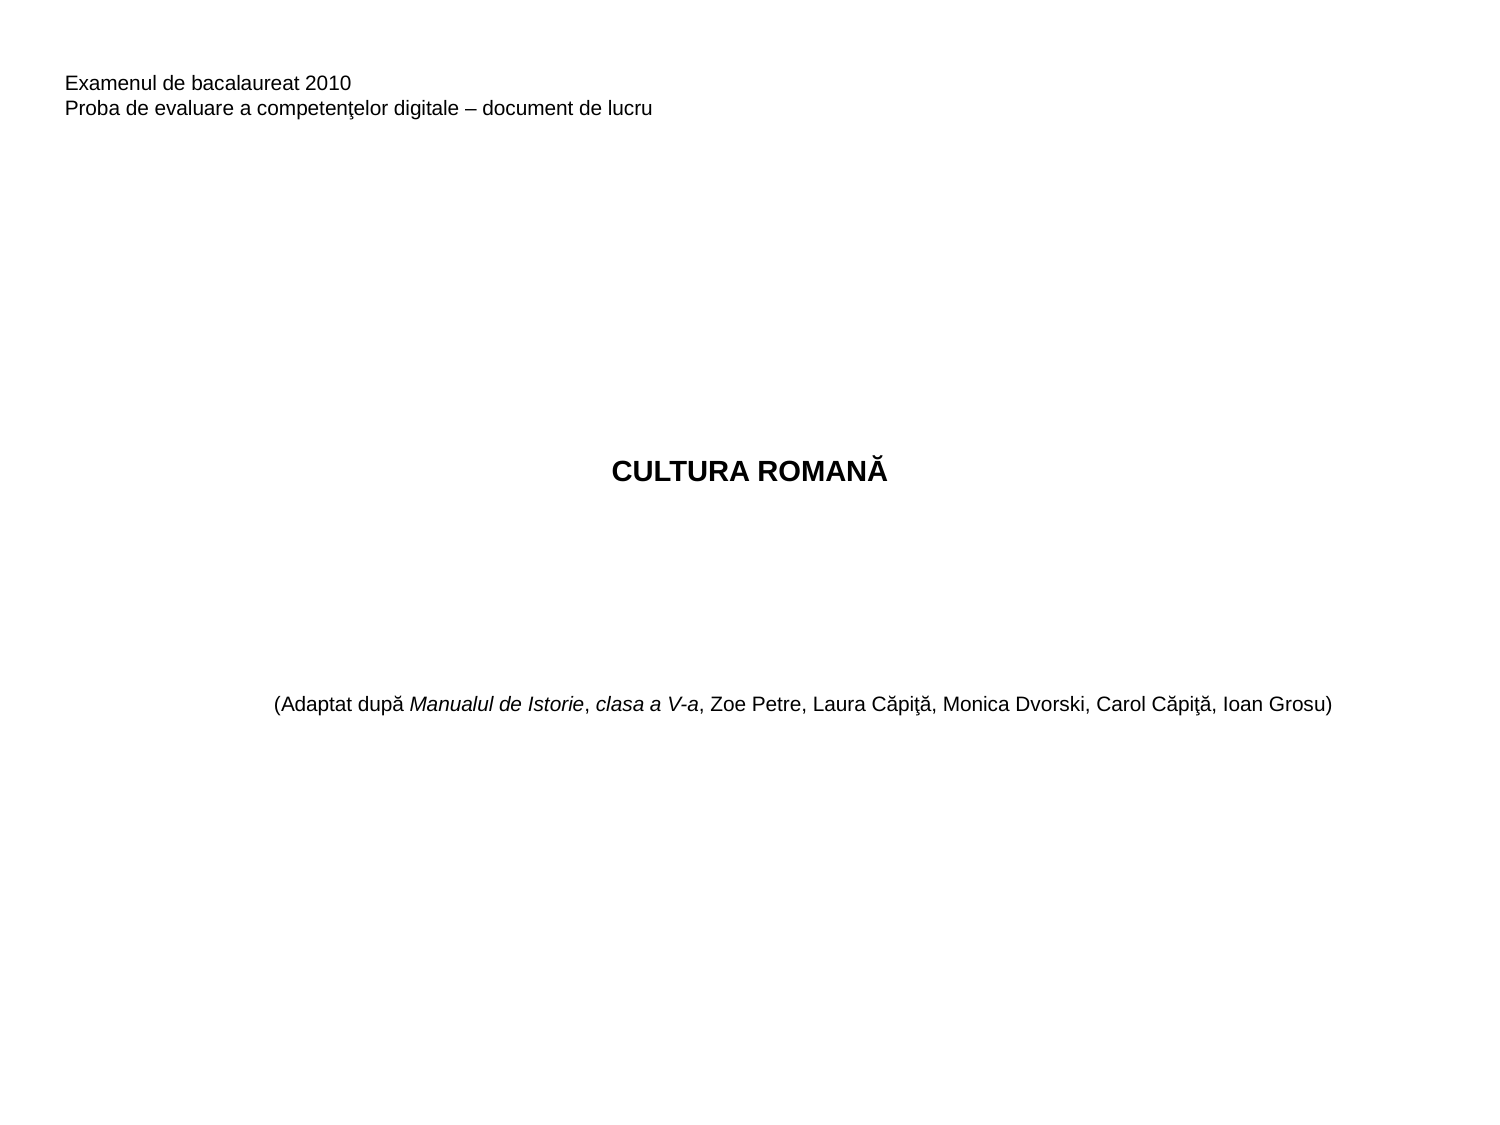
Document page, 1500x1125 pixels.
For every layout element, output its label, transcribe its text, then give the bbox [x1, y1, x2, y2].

subtitle (Adaptat după Manualul de Istorie, clasa a V-a, Zoe Petre, Laura Căpiţă, Monica Dvorski, Carol Căpiţă, Ioan Grosu) [224, 637, 1401, 926]
title CULTURA ROMANĂ [112, 349, 1388, 591]
text_box Examenul de bacalaureat 2010 Proba de evaluare a competenţelor digitale – document de lucru [50, 62, 1425, 163]
